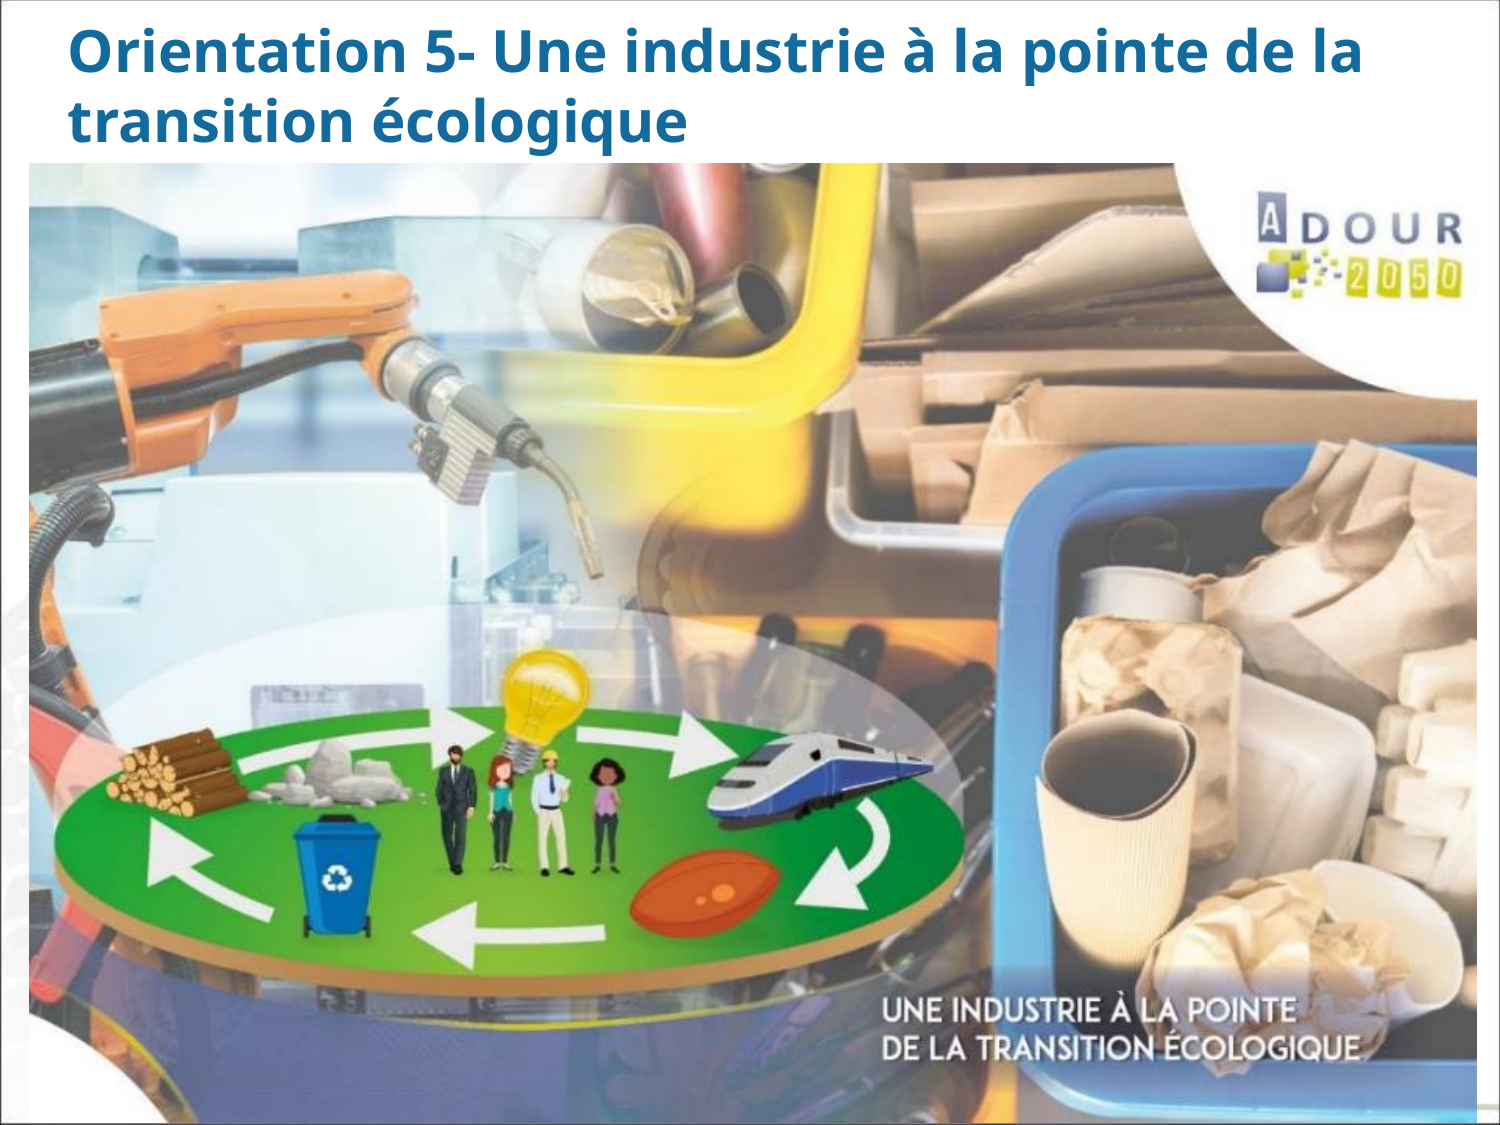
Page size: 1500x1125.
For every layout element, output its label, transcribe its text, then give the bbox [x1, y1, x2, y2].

picture [0, 0, 1500, 1125]
text_box Orientation 5- Une industrie à la pointe de la transition écologique [53, 7, 1436, 162]
